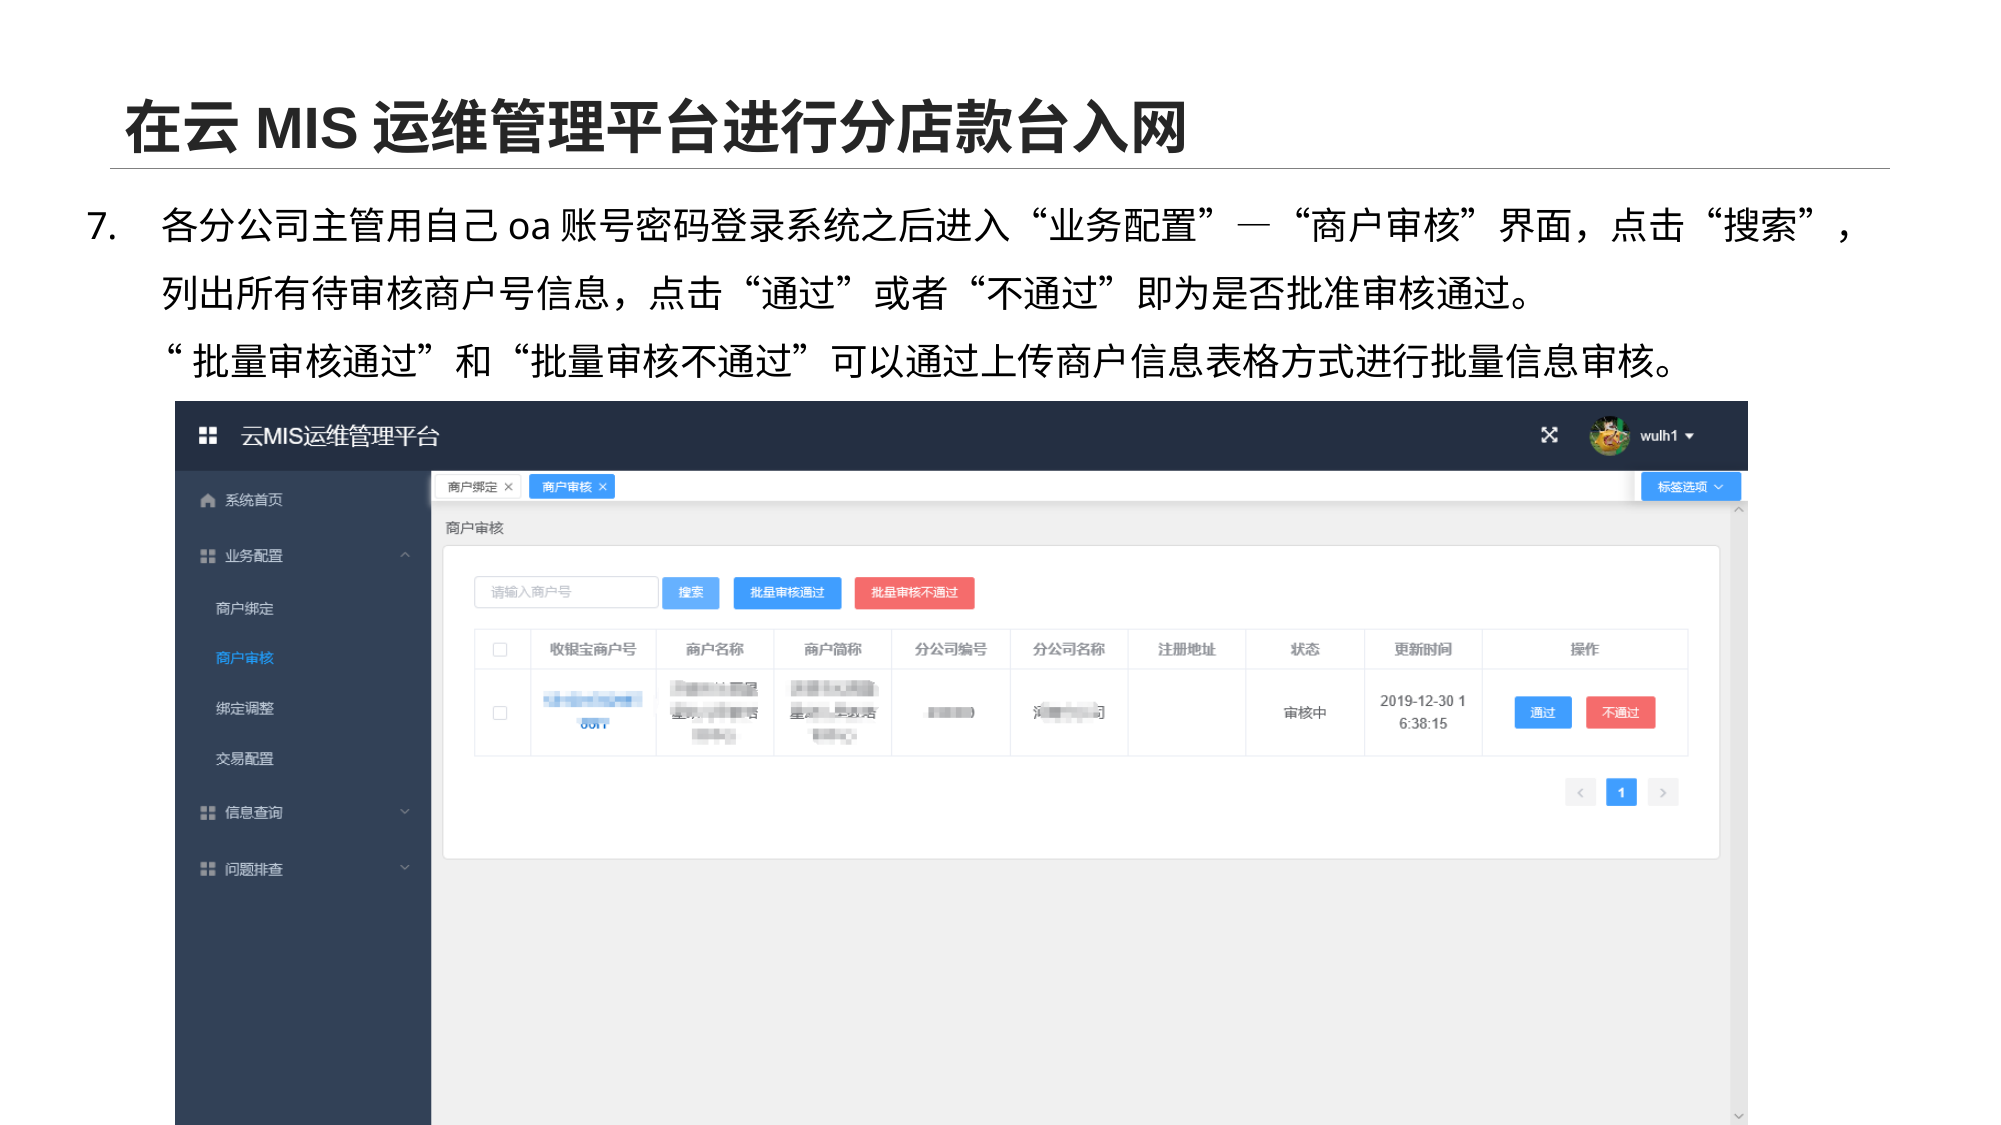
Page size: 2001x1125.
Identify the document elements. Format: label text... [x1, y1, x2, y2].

text_box 在云MIS运维管理平台进行分店款台入网 [109, 0, 1890, 169]
text_box 各分公司主管用自己oa账号密码登录系统之后进入“业务配置”—“商户审核”界面，点击“搜索”，列出所有待审核商户号信息，点击“通过”或者“不通过”即为是否批准审核通过。 “批量审核通过”和“批量审核不通过”可以通过上传商户信息表格方式进行批量信息审核。 [71, 172, 1852, 390]
picture [175, 401, 1748, 1125]
